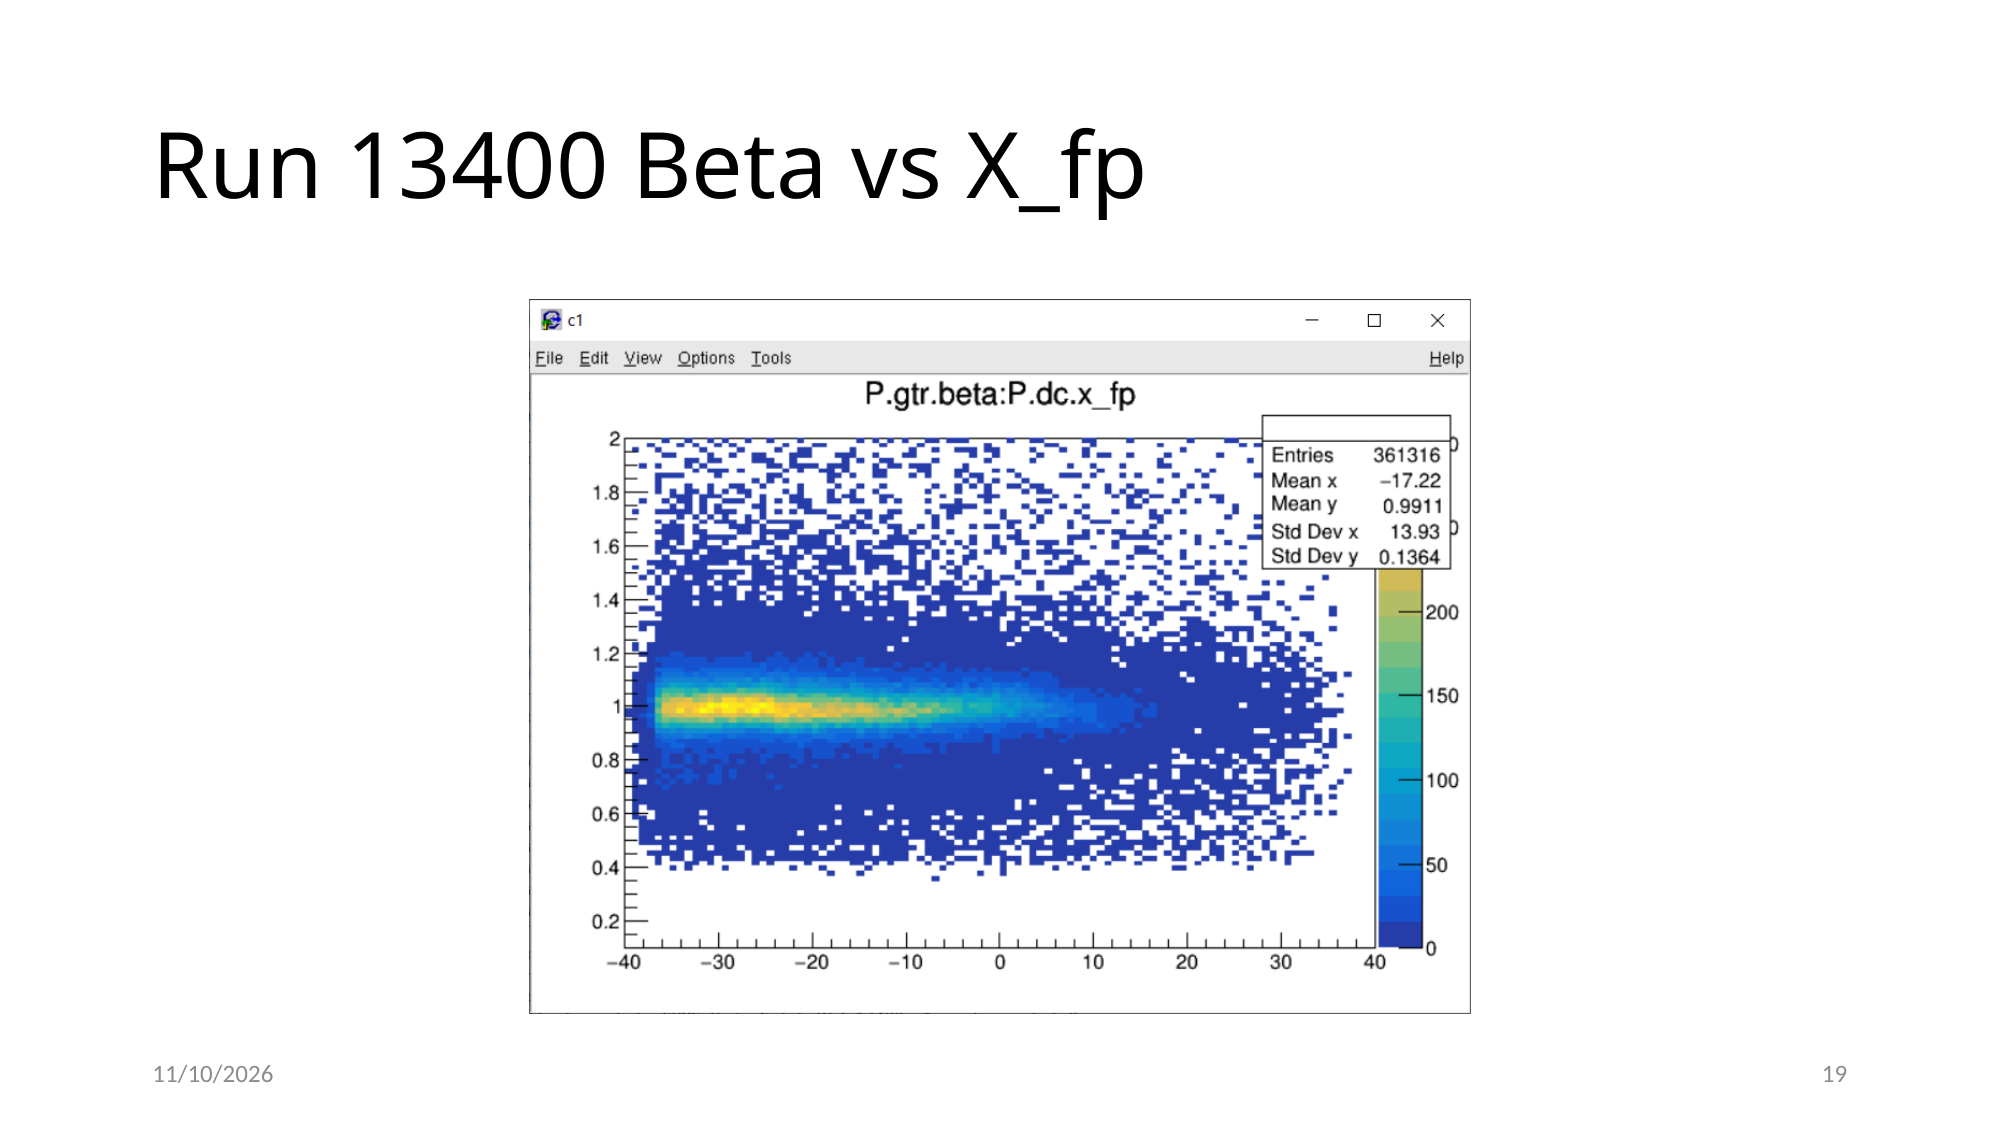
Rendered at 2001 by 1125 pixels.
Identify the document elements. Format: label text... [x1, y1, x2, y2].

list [529, 299, 1471, 1014]
title Run 13400 Beta vs X_fp [137, 59, 1863, 278]
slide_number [137, 1042, 588, 1103]
slide_number 19 [1412, 1042, 1863, 1103]
